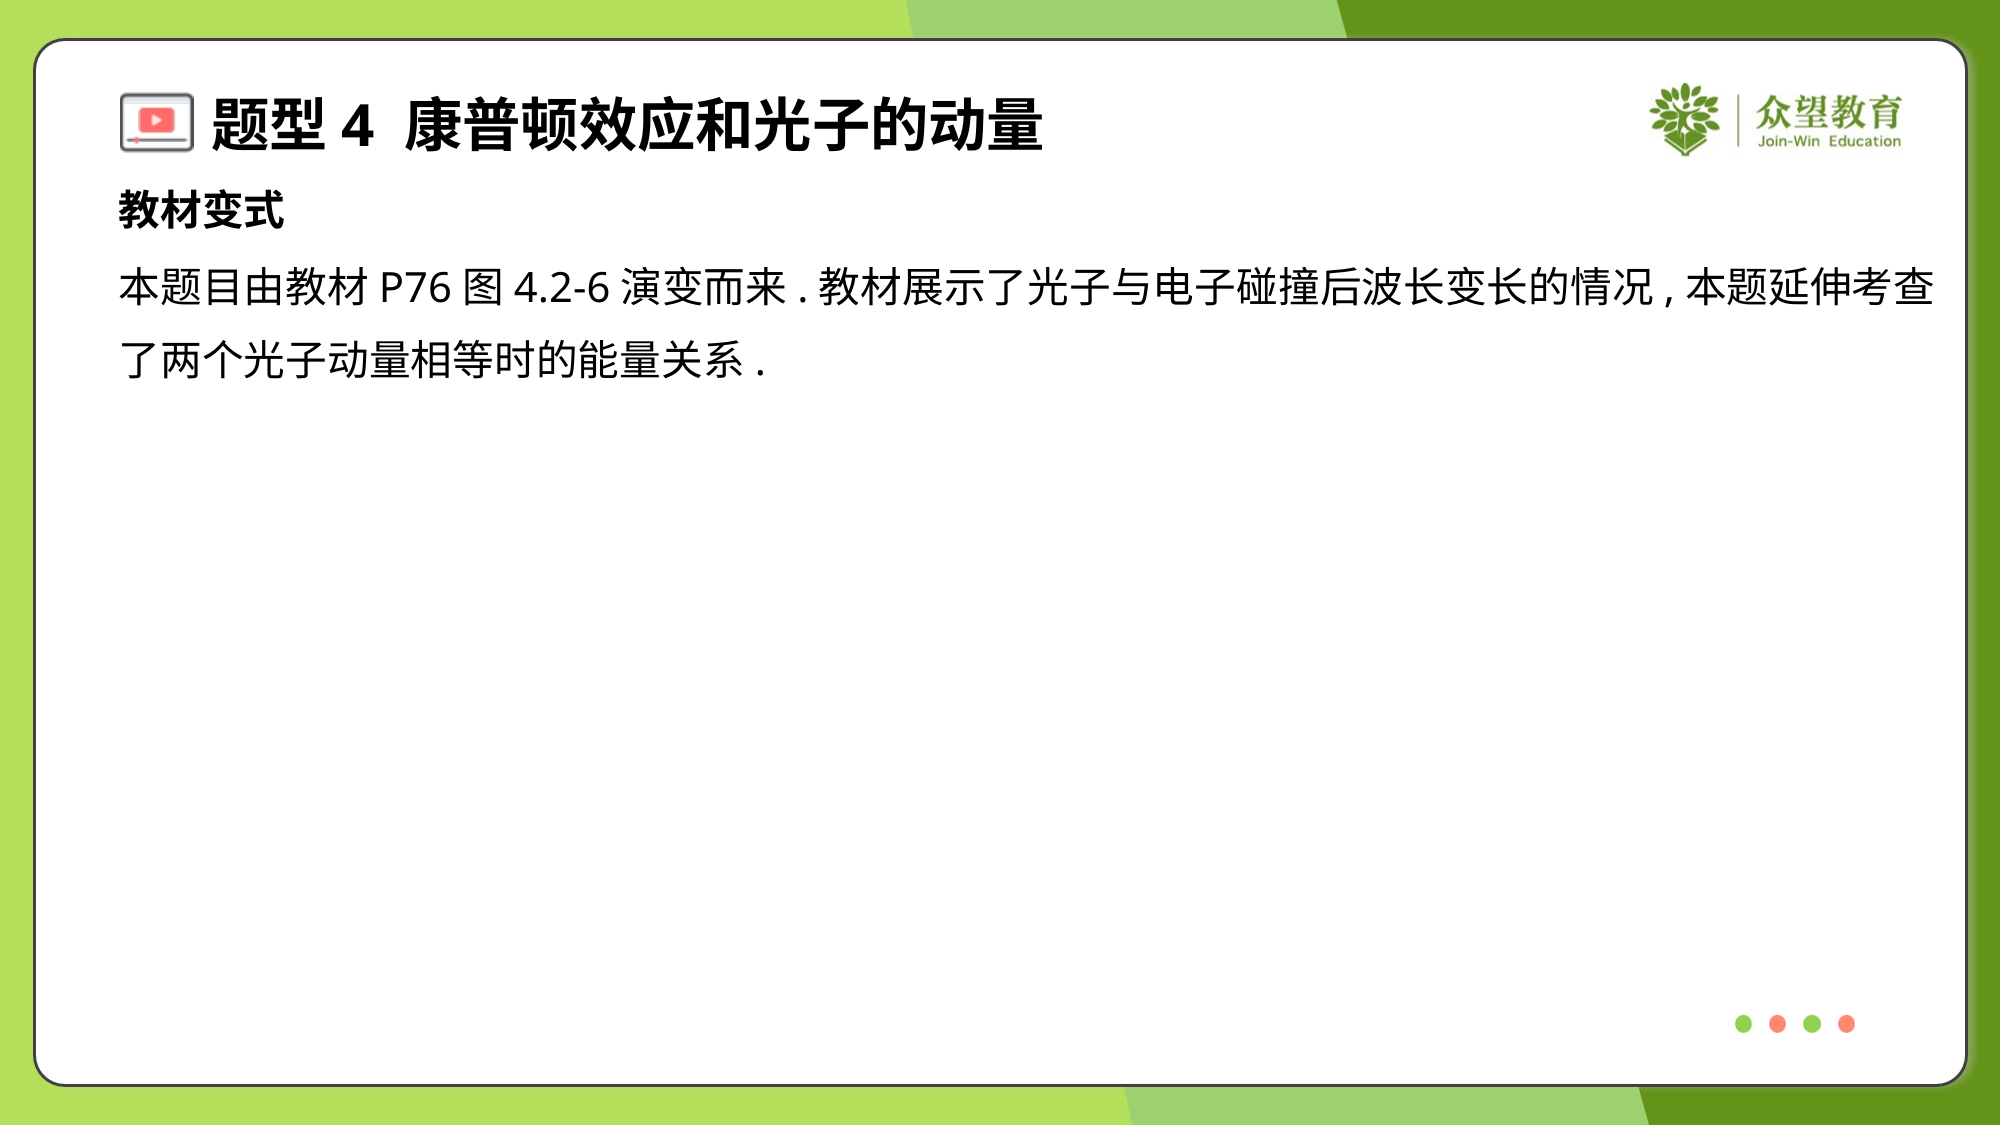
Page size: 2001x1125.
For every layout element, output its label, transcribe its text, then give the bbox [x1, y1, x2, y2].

picture [0, 0, 2000, 1125]
text_box 教材变式 本题目由教材P76图4.2-6演变而来.教材展示了光子与电子碰撞后波长变长的情况,本题延伸考查 了两个光子动量相等时的能量关系. [118, 158, 1883, 377]
